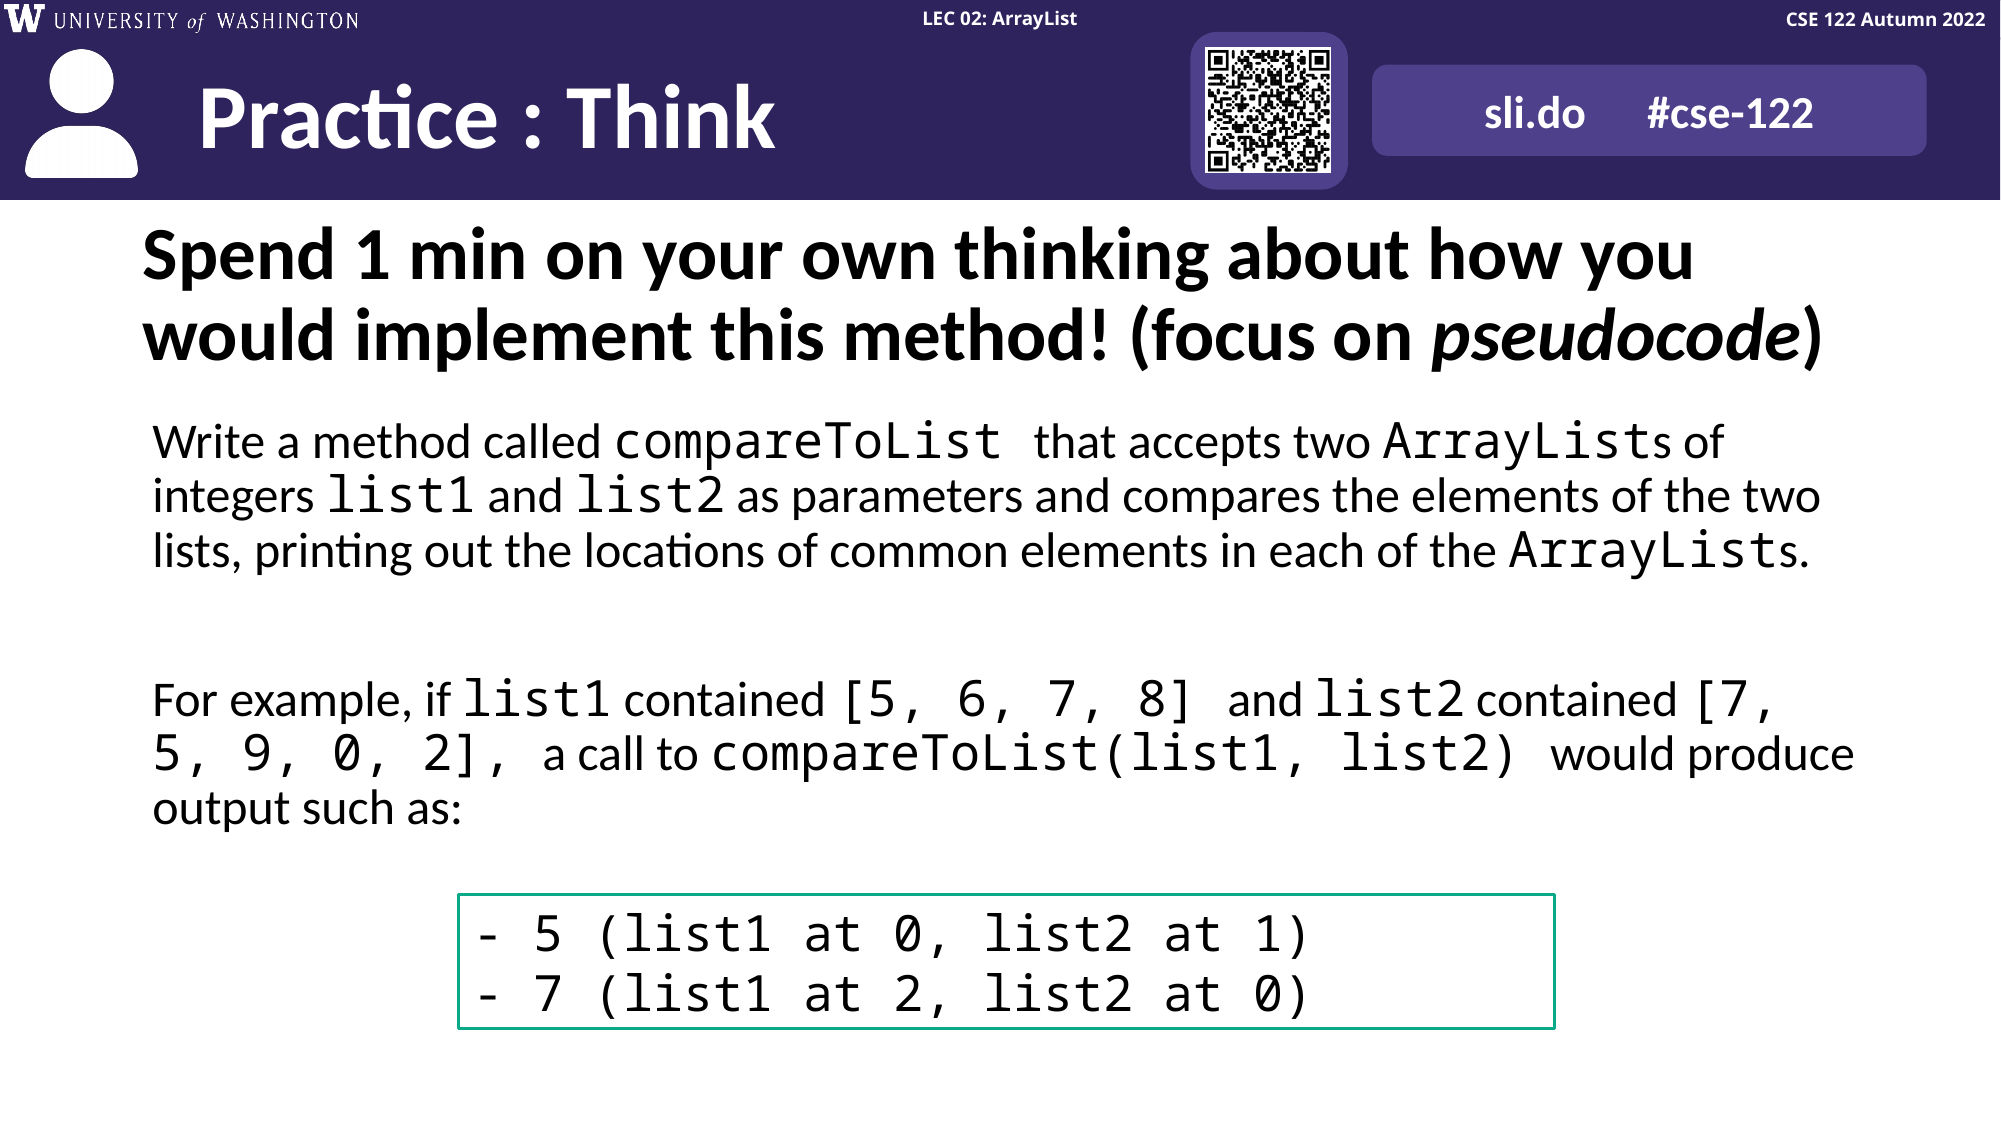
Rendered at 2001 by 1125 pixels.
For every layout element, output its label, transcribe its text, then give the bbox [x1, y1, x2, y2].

text_box Write a method called compareToList that accepts two ArrayLists of integers list1 and list2 as parameters and compares the elements of the two lists, printing out the locations of common elements in each of the ArrayLists. For example, if list1 contained [5, 6, 7, 8] and list2 contained [7, 5, 9, 0, 2], a call to compareToList(list1, list2) would produce output such as: [137, 408, 1884, 1014]
picture [1205, 47, 1331, 173]
picture [4, 4, 358, 33]
title Spend 1 min on your own thinking about how you would implement this method! (focus on pseudocode) [127, 232, 1863, 359]
text_box - 5 (list1 at 0, list2 at 1) - 7 (list1 at 2, list2 at 0) [458, 894, 1555, 1029]
picture [25, 49, 138, 178]
